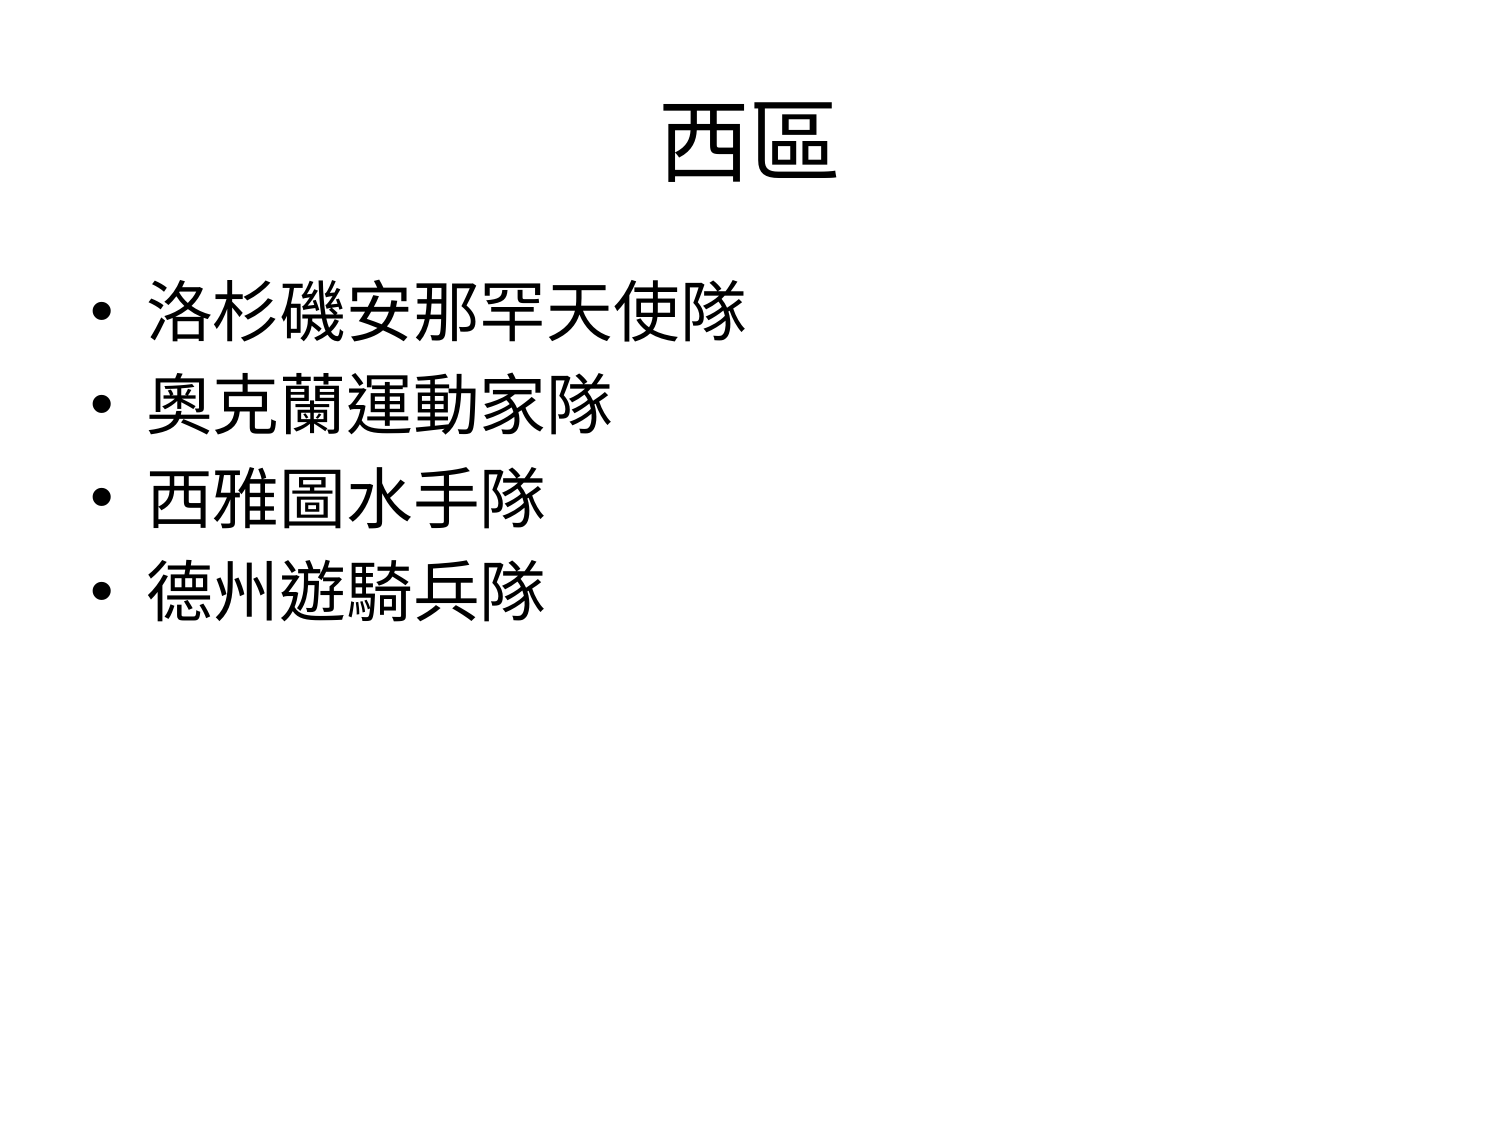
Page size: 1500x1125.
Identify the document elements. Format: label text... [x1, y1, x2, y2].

list 洛杉磯安那罕天使隊 奧克蘭運動家隊 西雅圖水手隊 德州遊騎兵隊 [75, 262, 1425, 1005]
title 西區 [75, 45, 1425, 233]
